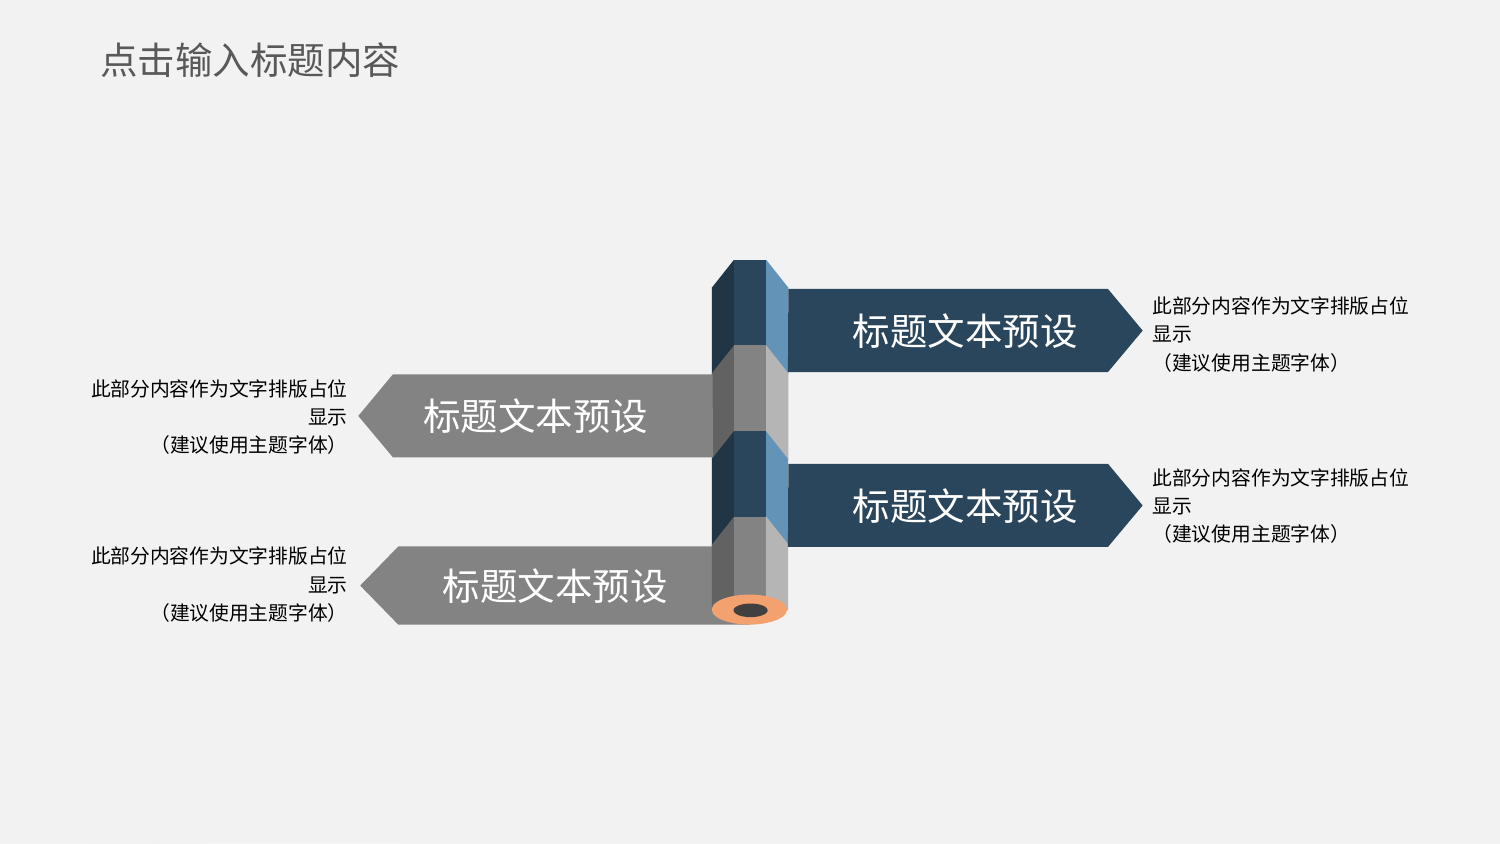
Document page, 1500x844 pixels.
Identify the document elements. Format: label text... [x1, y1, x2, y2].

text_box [88, 259, 1412, 625]
text_box 点击输入标题内容 [100, 28, 450, 91]
